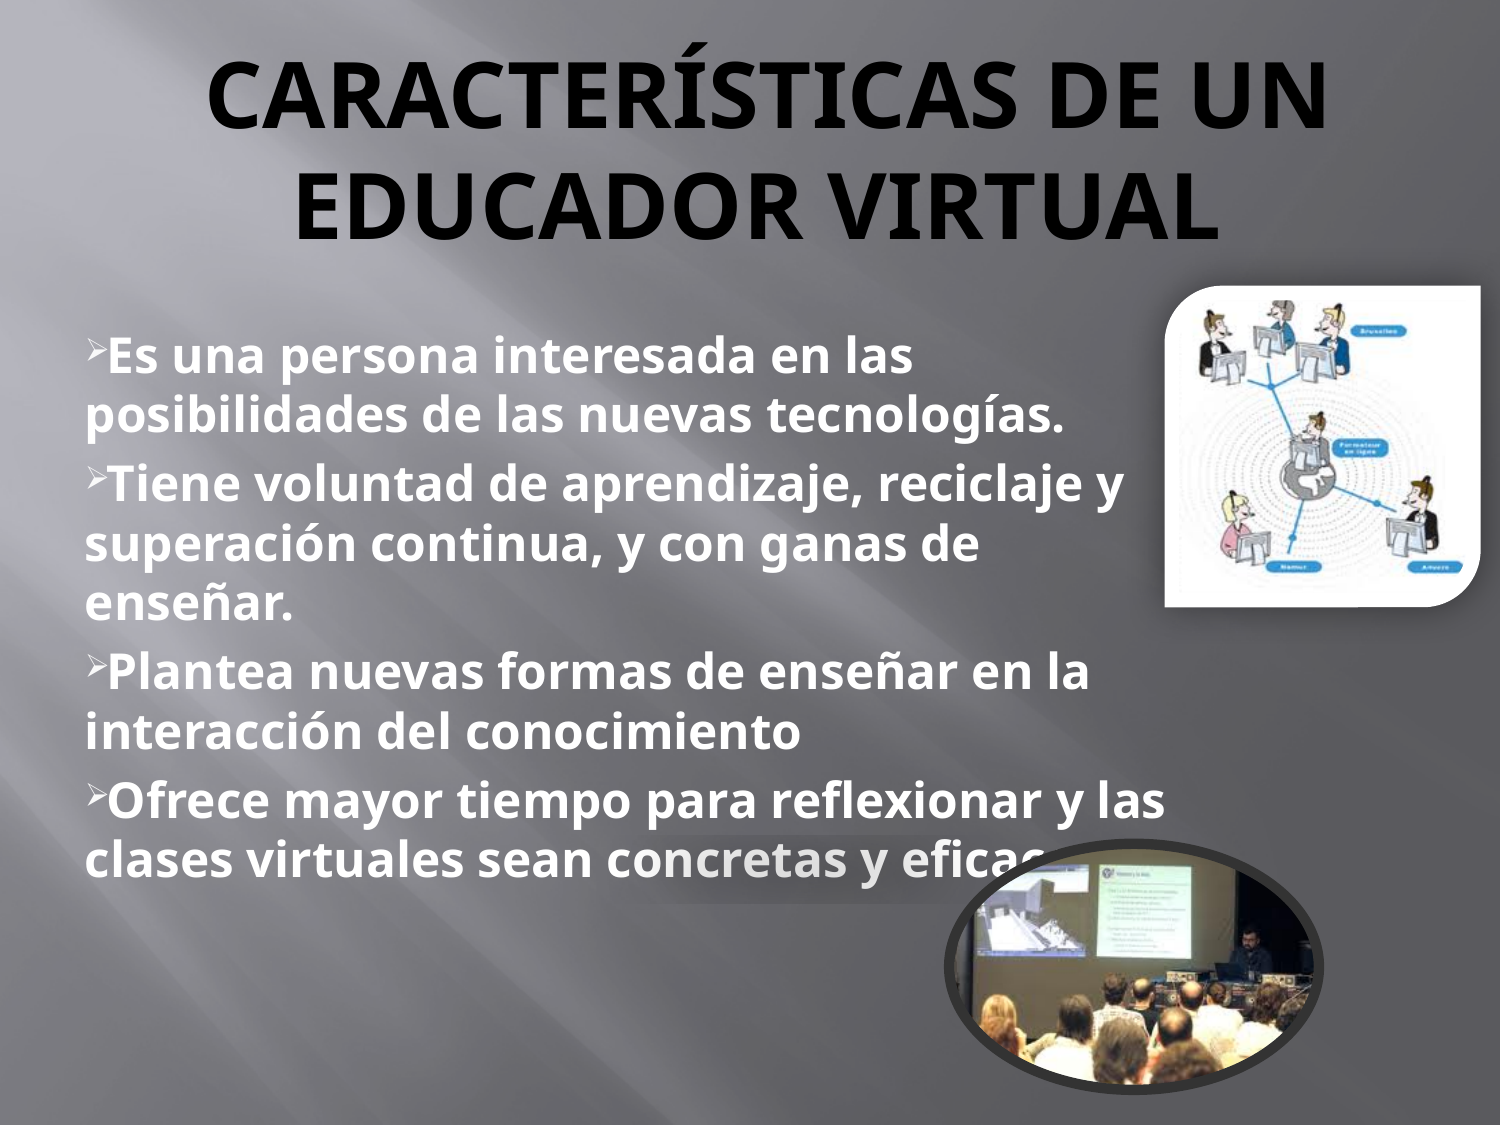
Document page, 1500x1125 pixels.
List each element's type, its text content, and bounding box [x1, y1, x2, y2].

picture [948, 843, 1320, 1091]
subtitle Es una persona interesada en las posibilidades de las nuevas tecnologías. Tiene voluntad de aprendizaje, reciclaje y superación continua, y con ganas de enseñar. Plantea nuevas formas de enseñar en la interacción del conocimiento Ofrece mayor tiempo para reflexionar y las clases virtuales sean concretas y eficaces. [70, 316, 1184, 961]
title características de un Educador virtual [93, 35, 1444, 258]
picture [1171, 292, 1474, 601]
